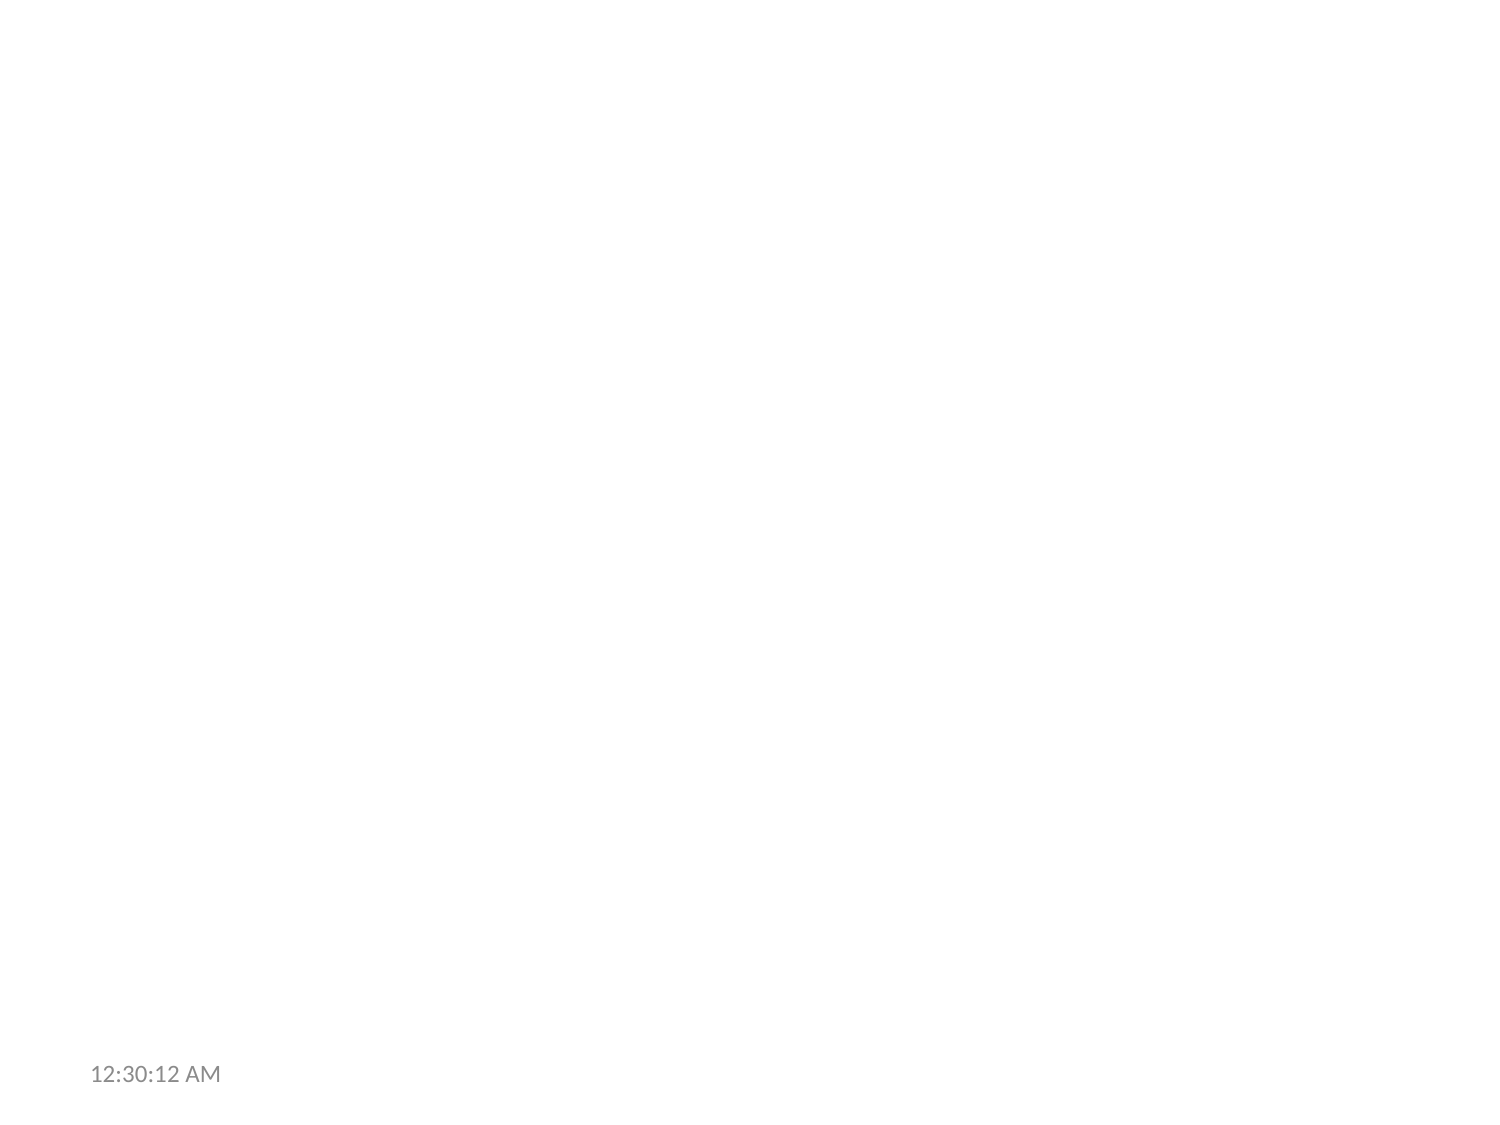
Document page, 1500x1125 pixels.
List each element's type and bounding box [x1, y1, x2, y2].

slide_number [75, 1042, 425, 1103]
